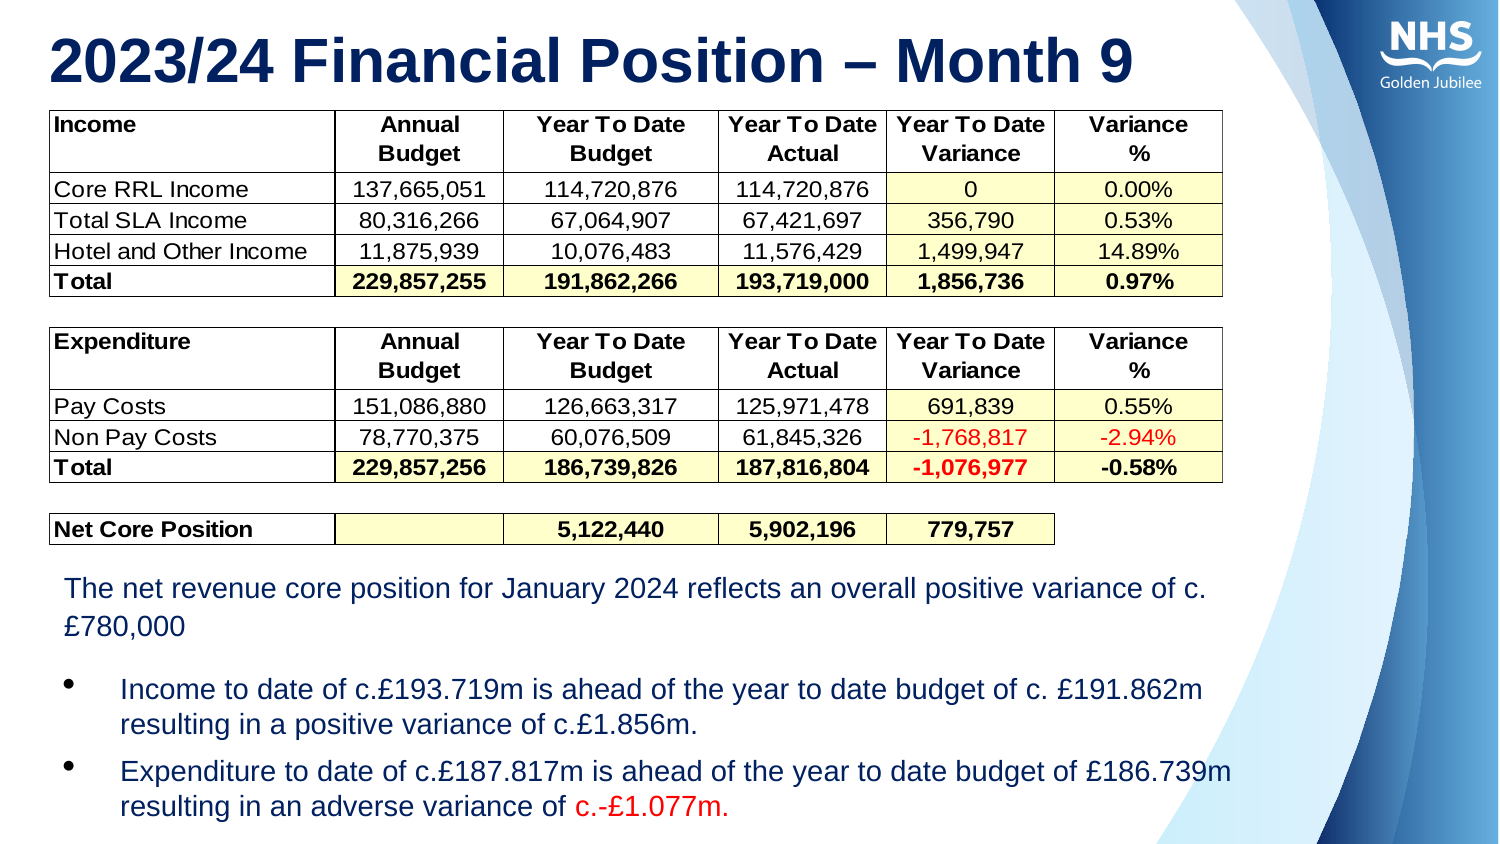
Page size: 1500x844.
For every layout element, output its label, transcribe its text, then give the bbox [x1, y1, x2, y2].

text_box The net revenue core position for January 2024 reflects an overall positive variance of c. £780,000 Income to date of c.£193.719m is ahead of the year to date budget of c. £191.862m resulting in a positive variance of c.£1.856m. Expenditure to date of c.£187.817m is ahead of the year to date budget of £186.739m resulting in an adverse variance of c.-£1.077m. [49, 559, 1261, 830]
picture [48, 109, 1224, 546]
picture [1380, 21, 1482, 92]
title 2023/24 Financial Position – Month 9 [49, 23, 1194, 95]
